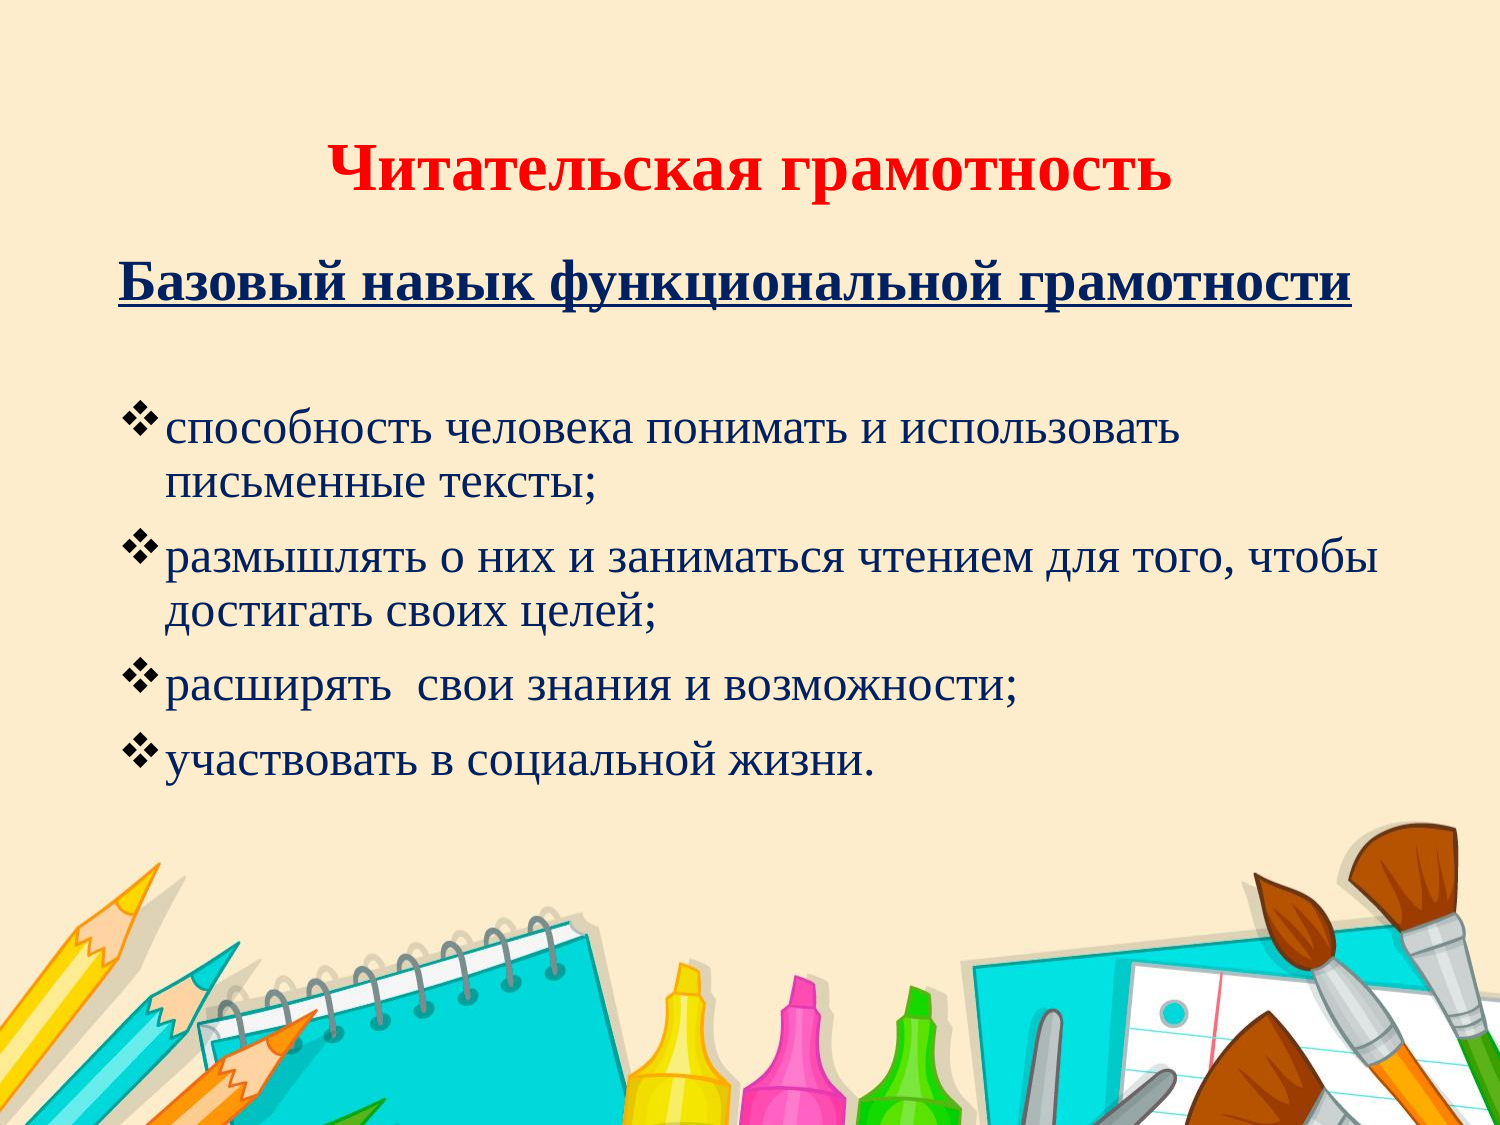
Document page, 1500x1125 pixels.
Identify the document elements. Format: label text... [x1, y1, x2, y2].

list Базовый навык функциональной грамотности способность человека понимать и использовать письменные тексты; размышлять о них и заниматься чтением для того, чтобы достигать своих целей; расширять свои знания и возможности; участвовать в социальной жизни. [103, 242, 1397, 957]
picture [0, 0, 1500, 1125]
title Читательская грамотность [103, 59, 1397, 242]
